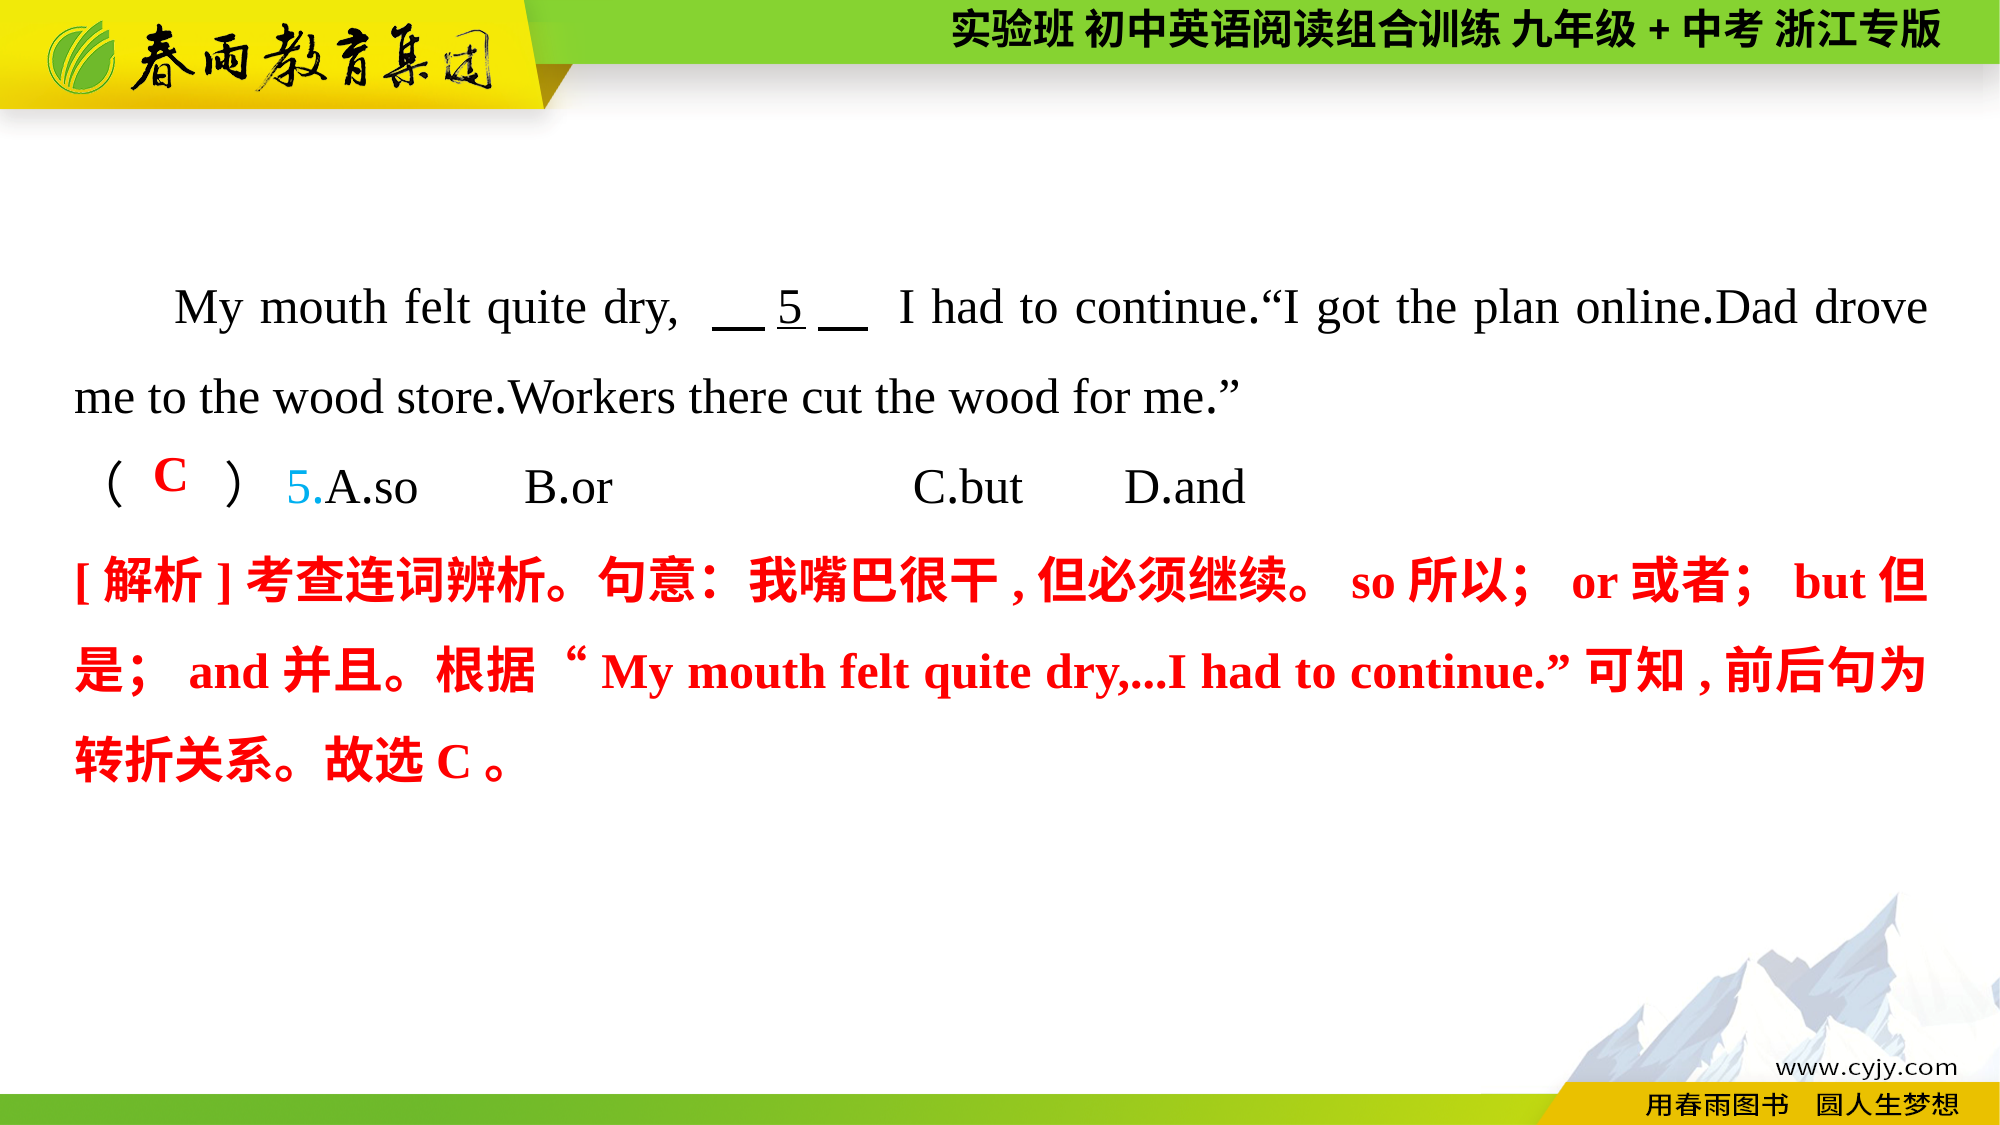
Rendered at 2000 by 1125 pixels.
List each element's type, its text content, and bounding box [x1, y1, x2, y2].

list My mouth felt quite dry, 5 I had to continue.“I got the plan online.Dad drove me to the wood store.Workers there cut the wood for me.” （ ）5.A.so B.or C.but D.and [59, 235, 1944, 510]
text_box C [138, 434, 204, 509]
picture [0, 0, 2000, 1125]
text_box [解析]考查连词辨析。句意：我嘴巴很干,但必须继续。so所以；or或者；but但是；and并且。根据“My mouth felt quite dry,...I had to continue.”可知,前后句为转折关系。故选C。 [59, 510, 1944, 796]
